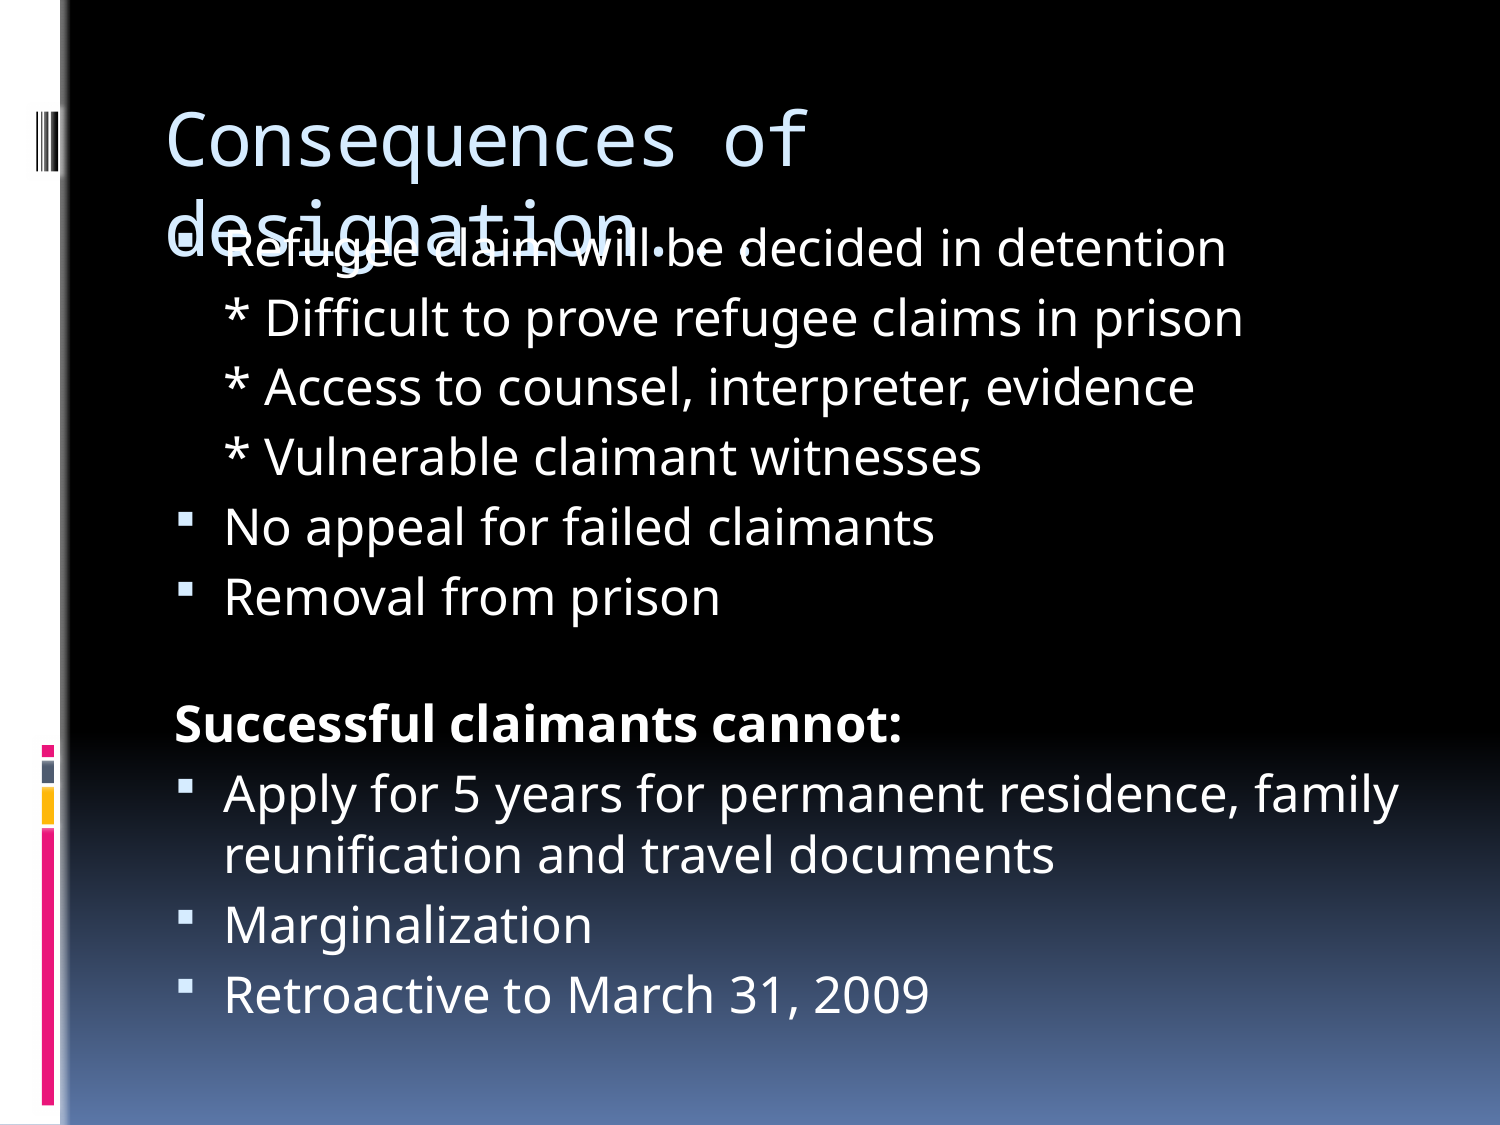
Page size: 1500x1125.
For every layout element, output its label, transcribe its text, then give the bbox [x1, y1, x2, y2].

list Refugee claim will be decided in detention * Difficult to prove refugee claims in prison * Access to counsel, interpreter, evidence * Vulnerable claimant witnesses No appeal for failed claimants Removal from prison Successful claimants cannot: Apply for 5 years for permanent residence, family reunification and travel documents Marginalization Retroactive to March 31, 2009 [150, 208, 1425, 1043]
title Consequences of designation... [150, 83, 1425, 208]
